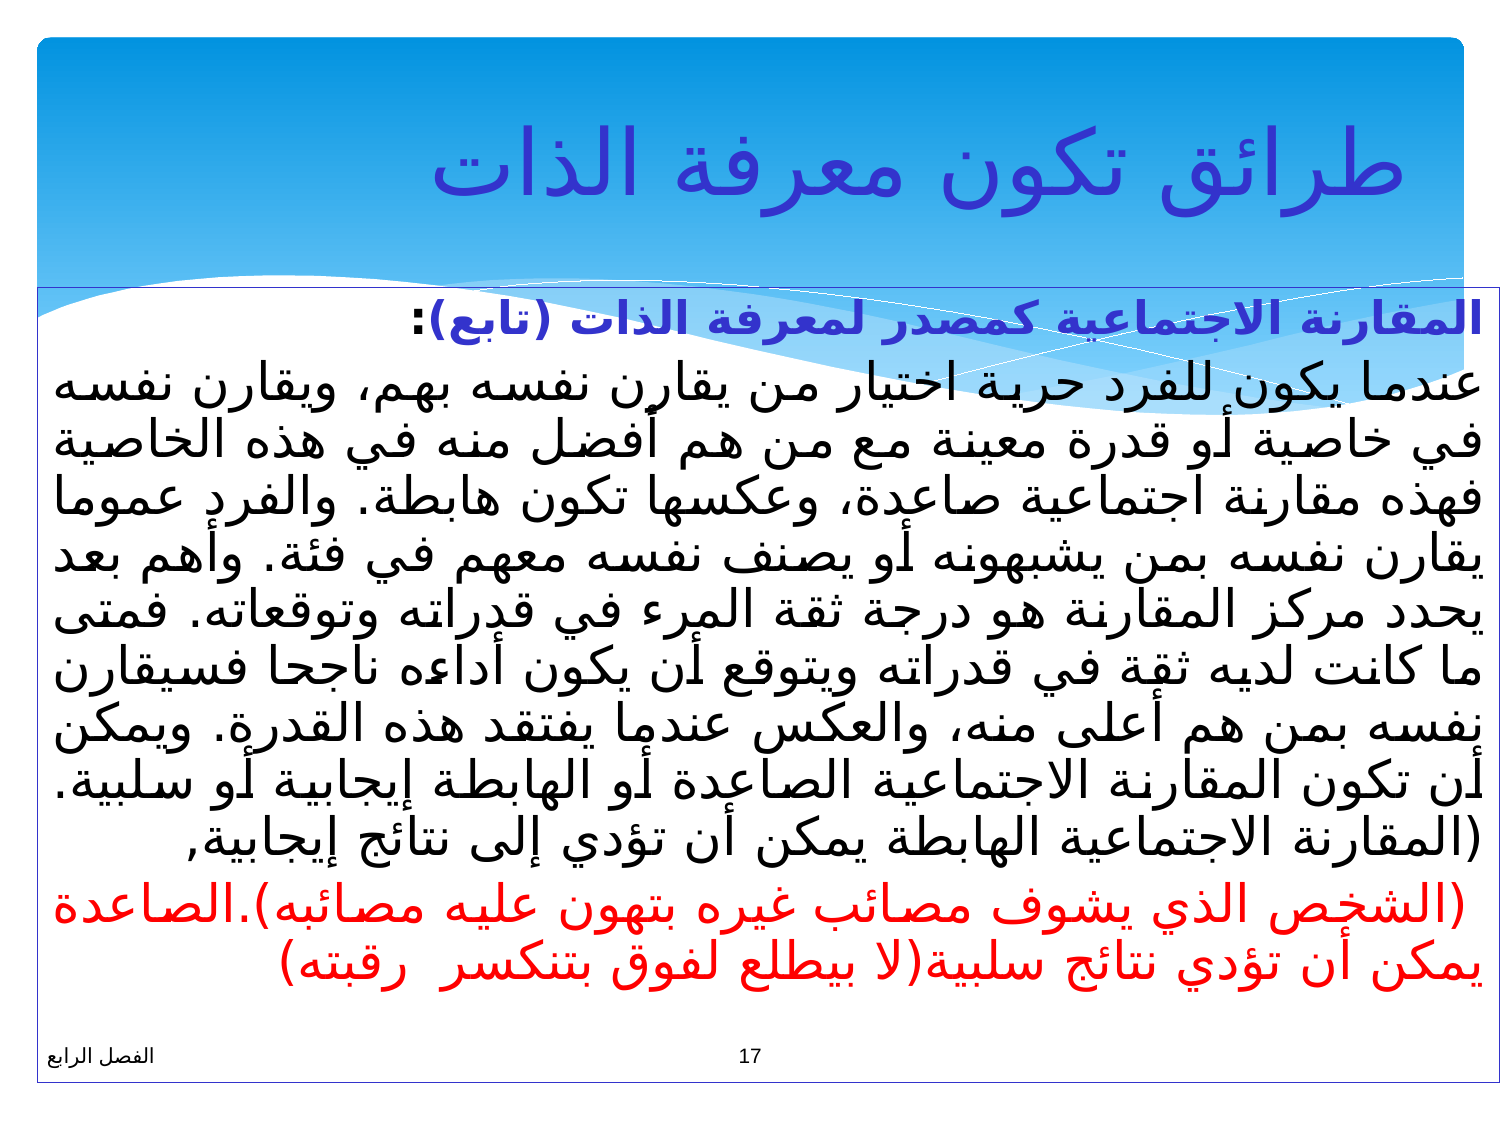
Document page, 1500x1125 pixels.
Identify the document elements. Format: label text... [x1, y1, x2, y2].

list المقارنة الاجتماعية كمصدر لمعرفة الذات (تابع): عندما يكون للفرد حرية اختيار من يقارن نفسه بهم، ويقارن نفسه في خاصية أو قدرة معينة مع من هم أفضل منه في هذه الخاصية فهذه مقارنة اجتماعية صاعدة، وعكسها تكون هابطة. والفرد عموما يقارن نفسه بمن يشبهونه أو يصنف نفسه معهم في فئة. وأهم بعد يحدد مركز المقارنة هو درجة ثقة المرء في قدراته وتوقعاته. فمتى ما كانت لديه ثقة في قدراته ويتوقع أن يكون أداءه ناجحا فسيقارن نفسه بمن هم أعلى منه، والعكس عندما يفتقد هذه القدرة. ويمكن أن تكون المقارنة الاجتماعية الصاعدة أو الهابطة إيجابية أو سلبية.(المقارنة الاجتماعية الهابطة يمكن أن تؤدي إلى نتائج إيجابية, (الشخص الذي يشوف مصائب غيره بتهون عليه مصائبه).الصاعدة يمكن أن تؤدي نتائج سلبية(لا بيطلع لفوق بتنكسر رقبته) [37, 287, 1500, 1083]
footer الفصل الرابع [31, 1025, 653, 1086]
title طرائق تكون معرفة الذات [75, 55, 1425, 261]
